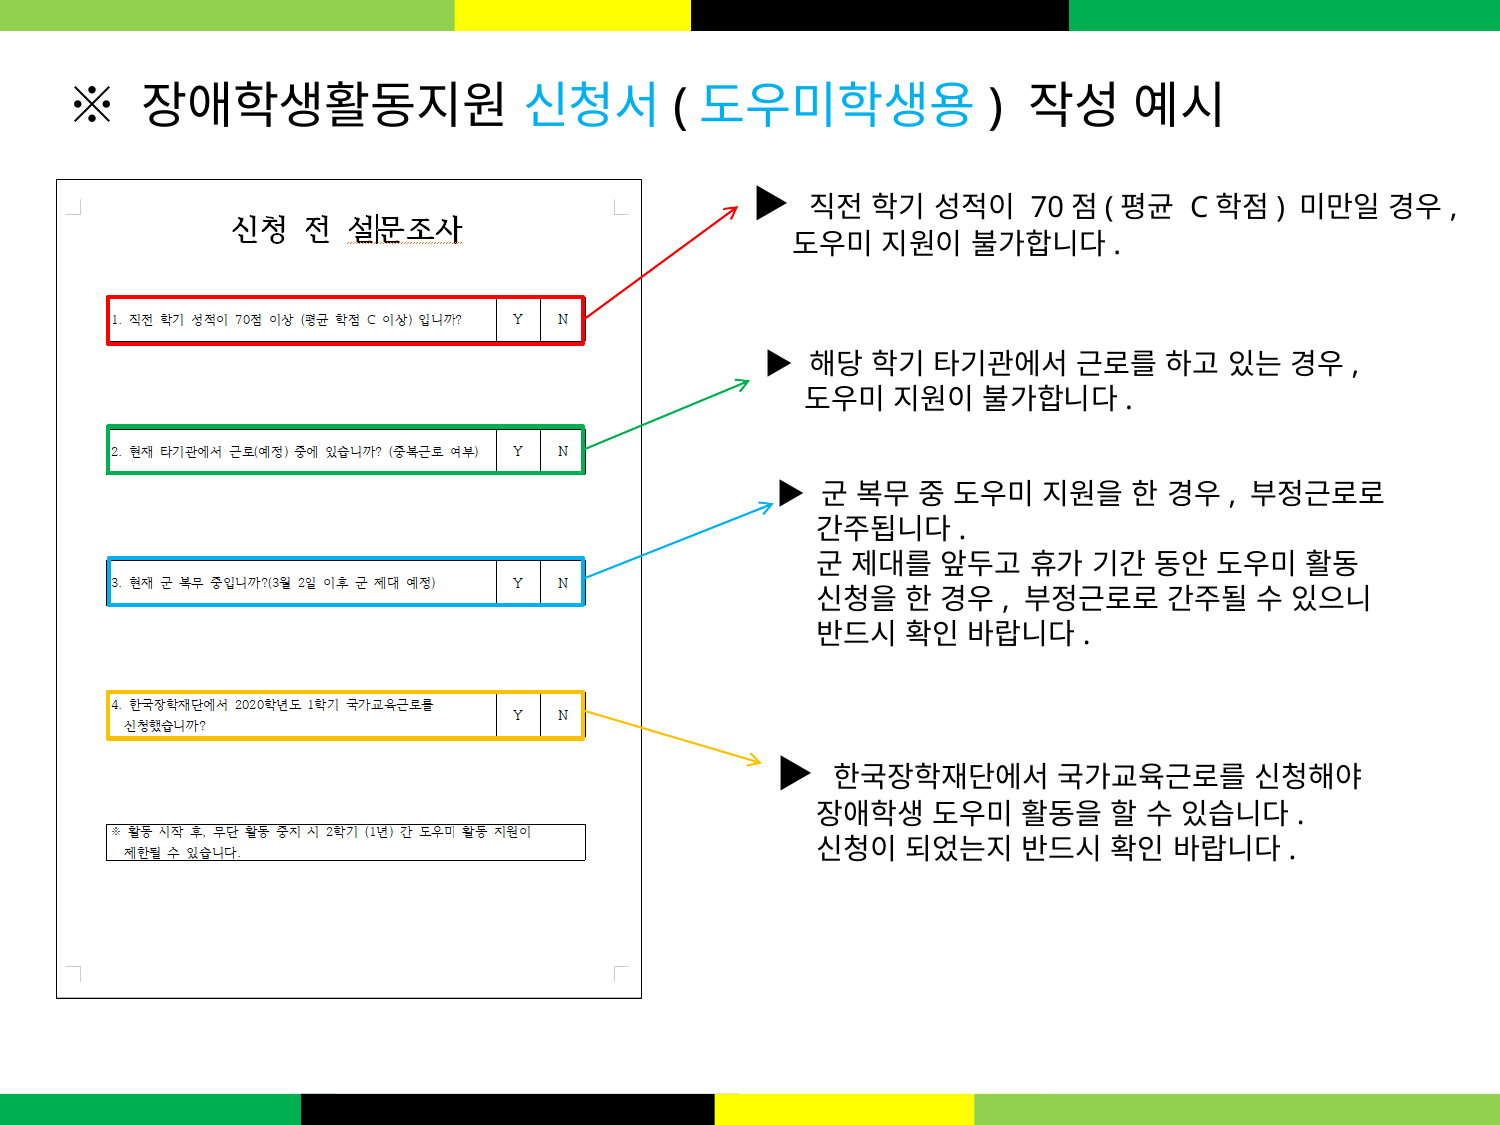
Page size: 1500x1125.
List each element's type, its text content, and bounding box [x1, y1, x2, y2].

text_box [582, 503, 774, 580]
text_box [582, 710, 763, 764]
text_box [582, 205, 739, 321]
text_box ※ 장애학생활동지원 신청서(도우미학생용) 작성 예시 [53, 66, 1436, 142]
text_box ▶ 한국장학재단에서 국가교육근로를 신청해야 장애학생 도우미 활동을 할 수 있습니다. 신청이 되었는지 반드시 확인 바랍니다. [761, 742, 1462, 873]
text_box ▶ 해당 학기 타기관에서 근로를 하고 있는 경우, 도우미 지원이 불가합니다. [750, 338, 1471, 423]
picture [112, 561, 580, 602]
picture [55, 179, 642, 999]
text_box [582, 380, 751, 451]
text_box ▶ 군 복무 중 도우미 지원을 한 경우, 부정근로로 간주됩니다. 군 제대를 앞두고 휴가 기간 동안 도우미 활동 신청을 한 경우, 부정근로로 간주될 수 있으니 반드시 확인 바랍니다. [761, 467, 1462, 658]
text_box ▶ 직전 학기 성적이 70점(평균 C학점) 미만일 경우, 도우미 지원이 불가합니다. [738, 172, 1462, 268]
